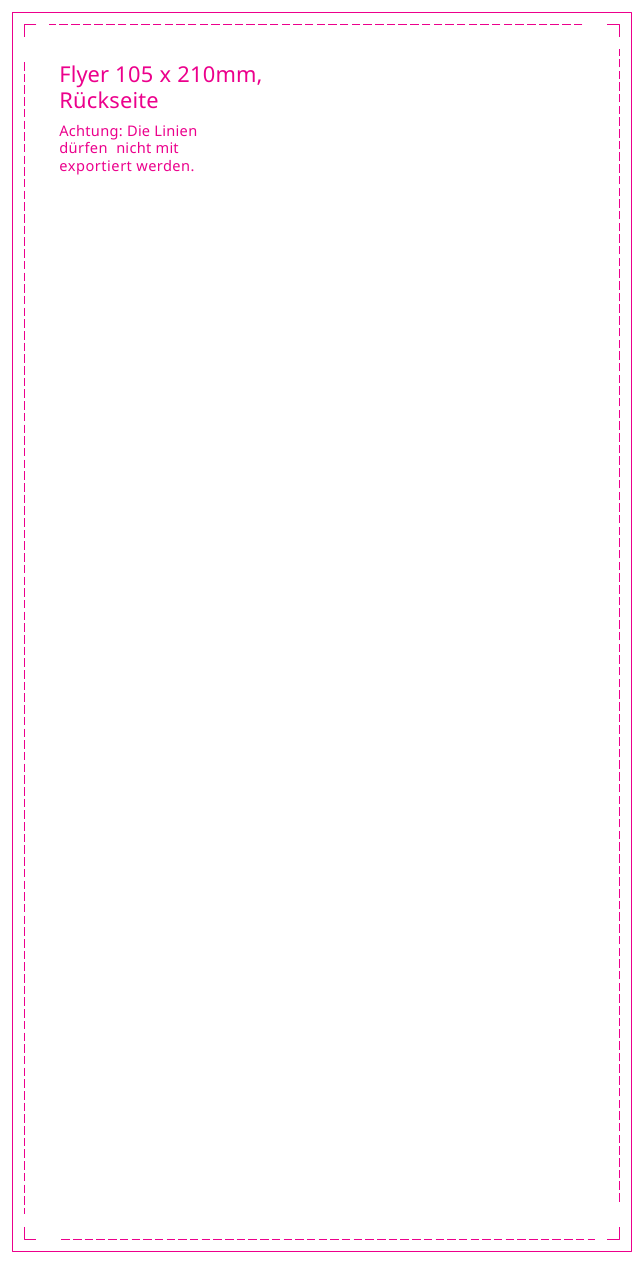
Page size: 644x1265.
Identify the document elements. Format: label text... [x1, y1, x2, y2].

text_box Flyer 105 x 210mm, Rückseite Achtung: Die Linien dürfen nicht mit exportiert werden. [57, 45, 339, 175]
